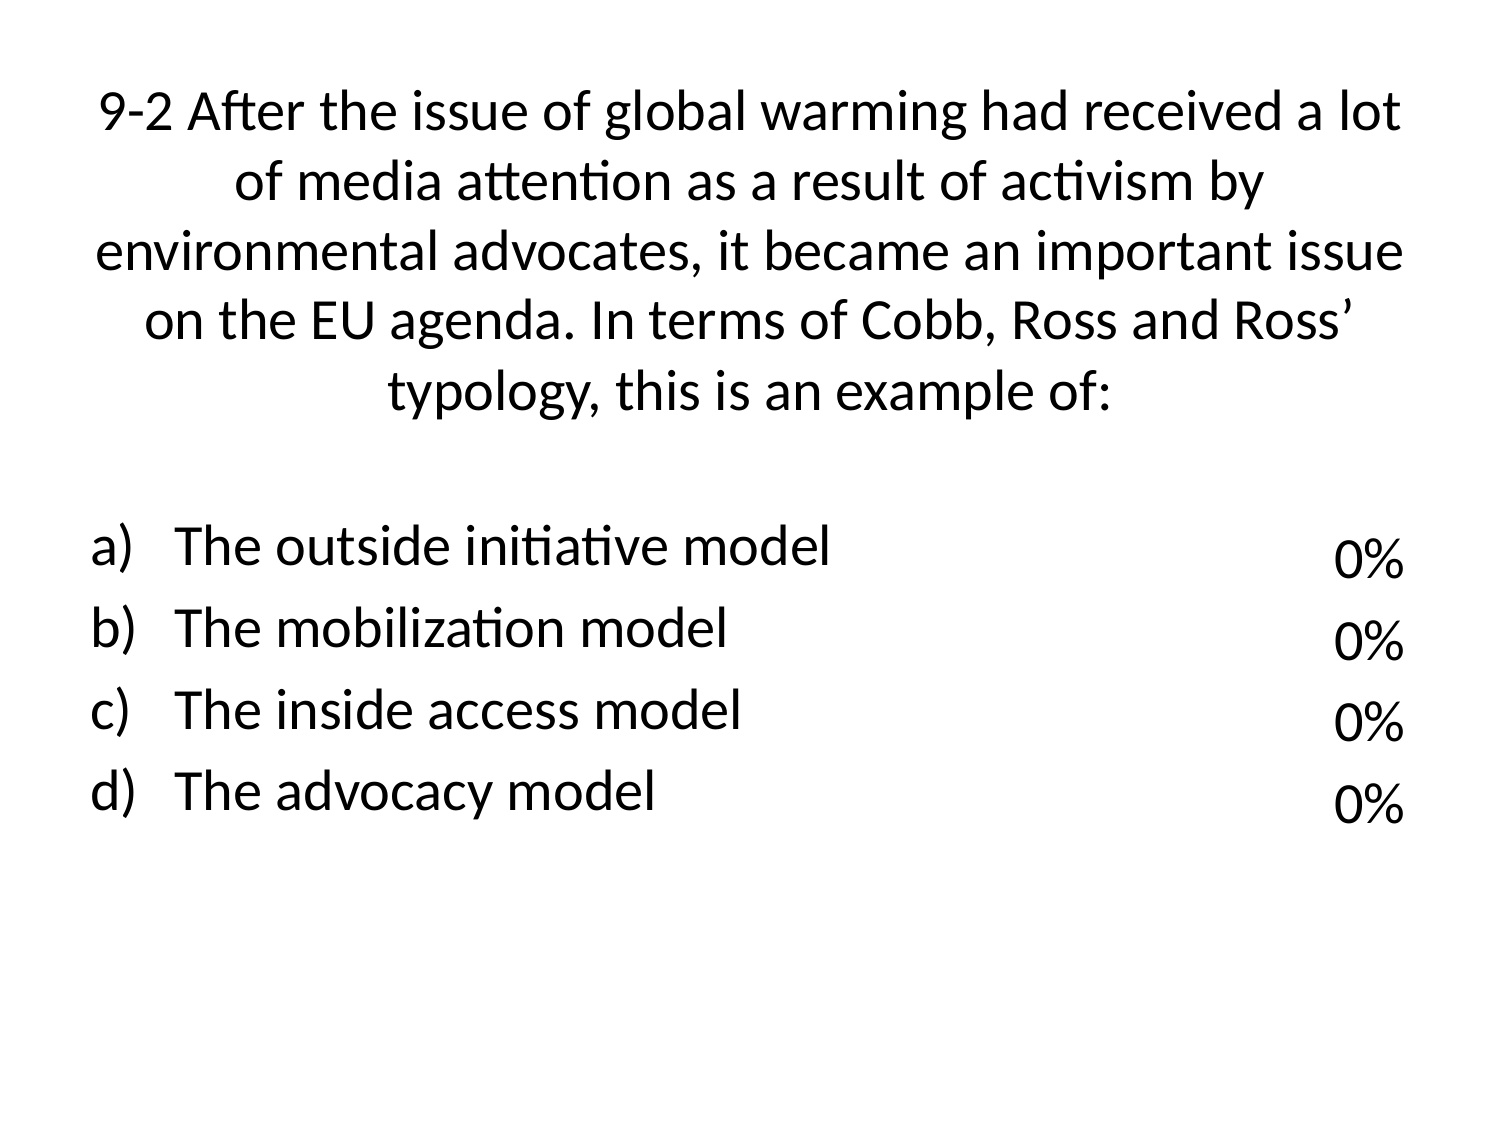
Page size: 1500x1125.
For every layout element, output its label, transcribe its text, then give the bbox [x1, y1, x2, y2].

list 0% 0% 0% 0% [1137, 512, 1422, 1125]
title 9-2 After the issue of global warming had received a lot of media attention as a result of activism by environmental advocates, it became an important issue on the EU agenda. In terms of Cobb, Ross and Ross’ typology, this is an example of: [74, 63, 1426, 430]
list The outside initiative model The mobilization model The inside access model The advocacy model [74, 499, 1117, 841]
